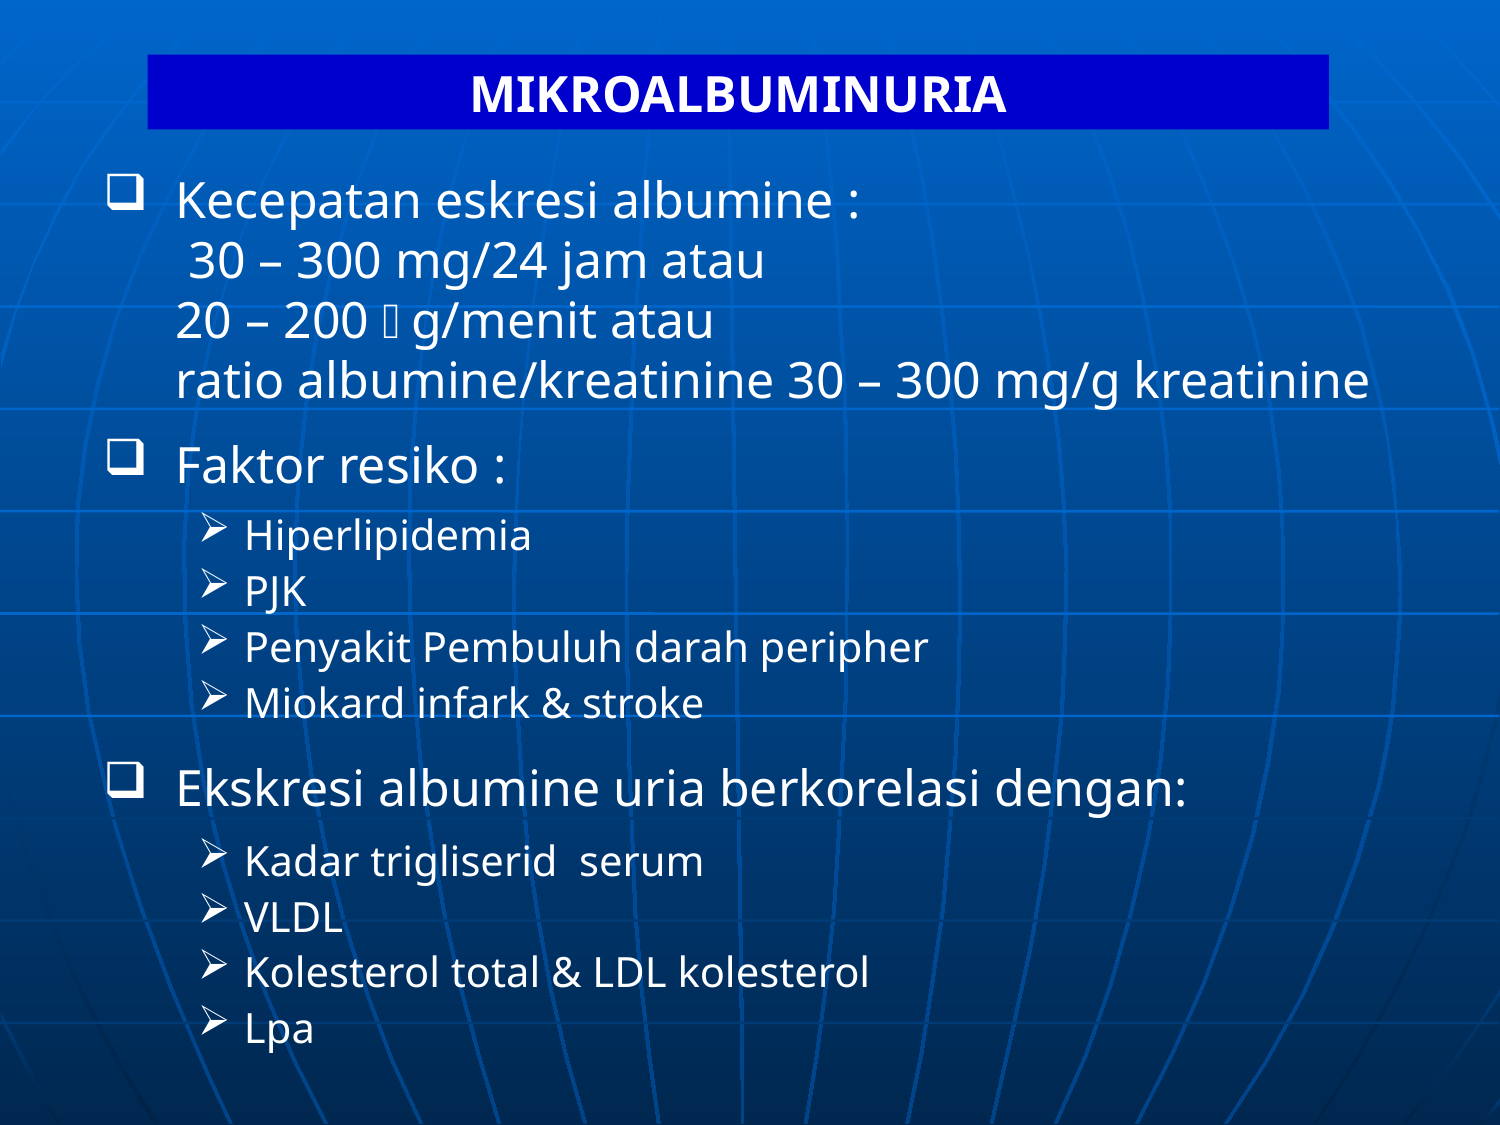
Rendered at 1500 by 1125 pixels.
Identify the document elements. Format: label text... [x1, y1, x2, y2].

text_box Ekskresi albumine uria berkorelasi dengan: [88, 749, 1447, 825]
text_box Kecepatan eskresi albumine : 30 – 300 mg/24 jam atau 20 – 200 g/menit atau ratio albumine/kreatinine 30 – 300 mg/g kreatinine Faktor resiko : [88, 160, 1447, 501]
text_box Kadar trigliserid serum VLDL Kolesterol total & LDL kolesterol Lpa [183, 840, 1376, 1058]
text_box MIKROALBUMINURIA [147, 54, 1329, 130]
text_box Hiperlipidemia PJK Penyakit Pembuluh darah peripher Miokard infark & stroke [183, 515, 1376, 733]
